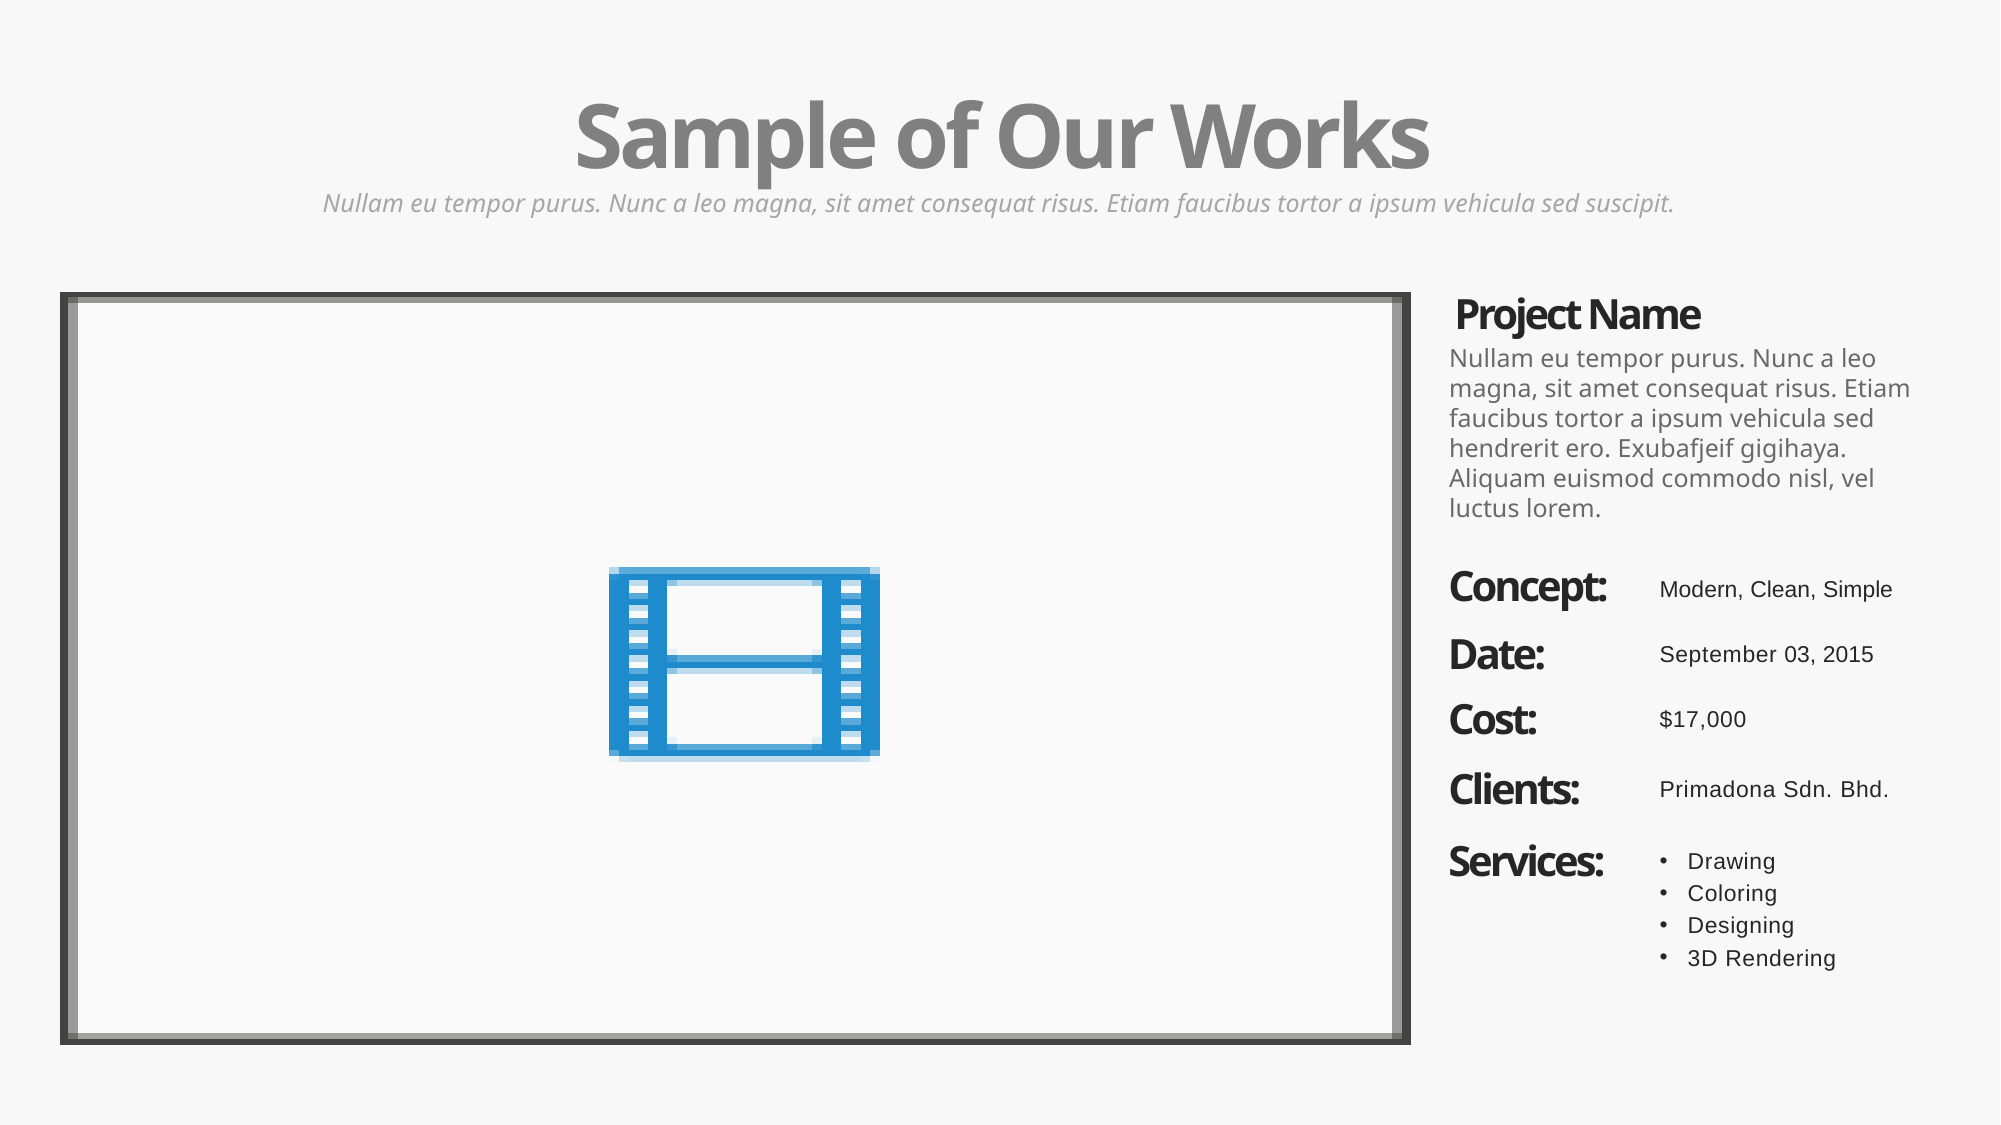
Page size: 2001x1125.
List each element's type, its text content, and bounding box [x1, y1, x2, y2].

text_box Clients: [1433, 755, 1597, 820]
text_box $17,000 [1644, 697, 1891, 742]
text_box Project Name [1439, 280, 1718, 346]
text_box Cost: [1433, 685, 1554, 751]
text_box Date: [1433, 620, 1562, 686]
text_box September 03, 2015 [1644, 632, 1891, 677]
text_box Services: [1433, 827, 1621, 893]
text_box Primadona Sdn. Bhd. [1644, 767, 1908, 812]
text_box Nullam eu tempor purus. Nunc a leo magna, sit amet consequat risus. Etiam faucibus tortor a ipsum vehicula sed hendrerit ero. Exubafjeif gigihaya. Aliquam euismod commodo nisl, vel luctus lorem. [1434, 335, 1933, 582]
text_box Sample of Our Works [563, 74, 1444, 182]
text_box Modern, Clean, Simple [1644, 566, 1933, 612]
text_box Nullam eu tempor purus. Nunc a leo magna, sit amet consequat risus. Etiam faucibus tortor a ipsum vehicula sed suscipit. [123, 182, 1884, 223]
text_box Drawing Coloring Designing 3D Rendering [1644, 839, 1908, 1030]
text_box Concept: [1433, 551, 1624, 617]
